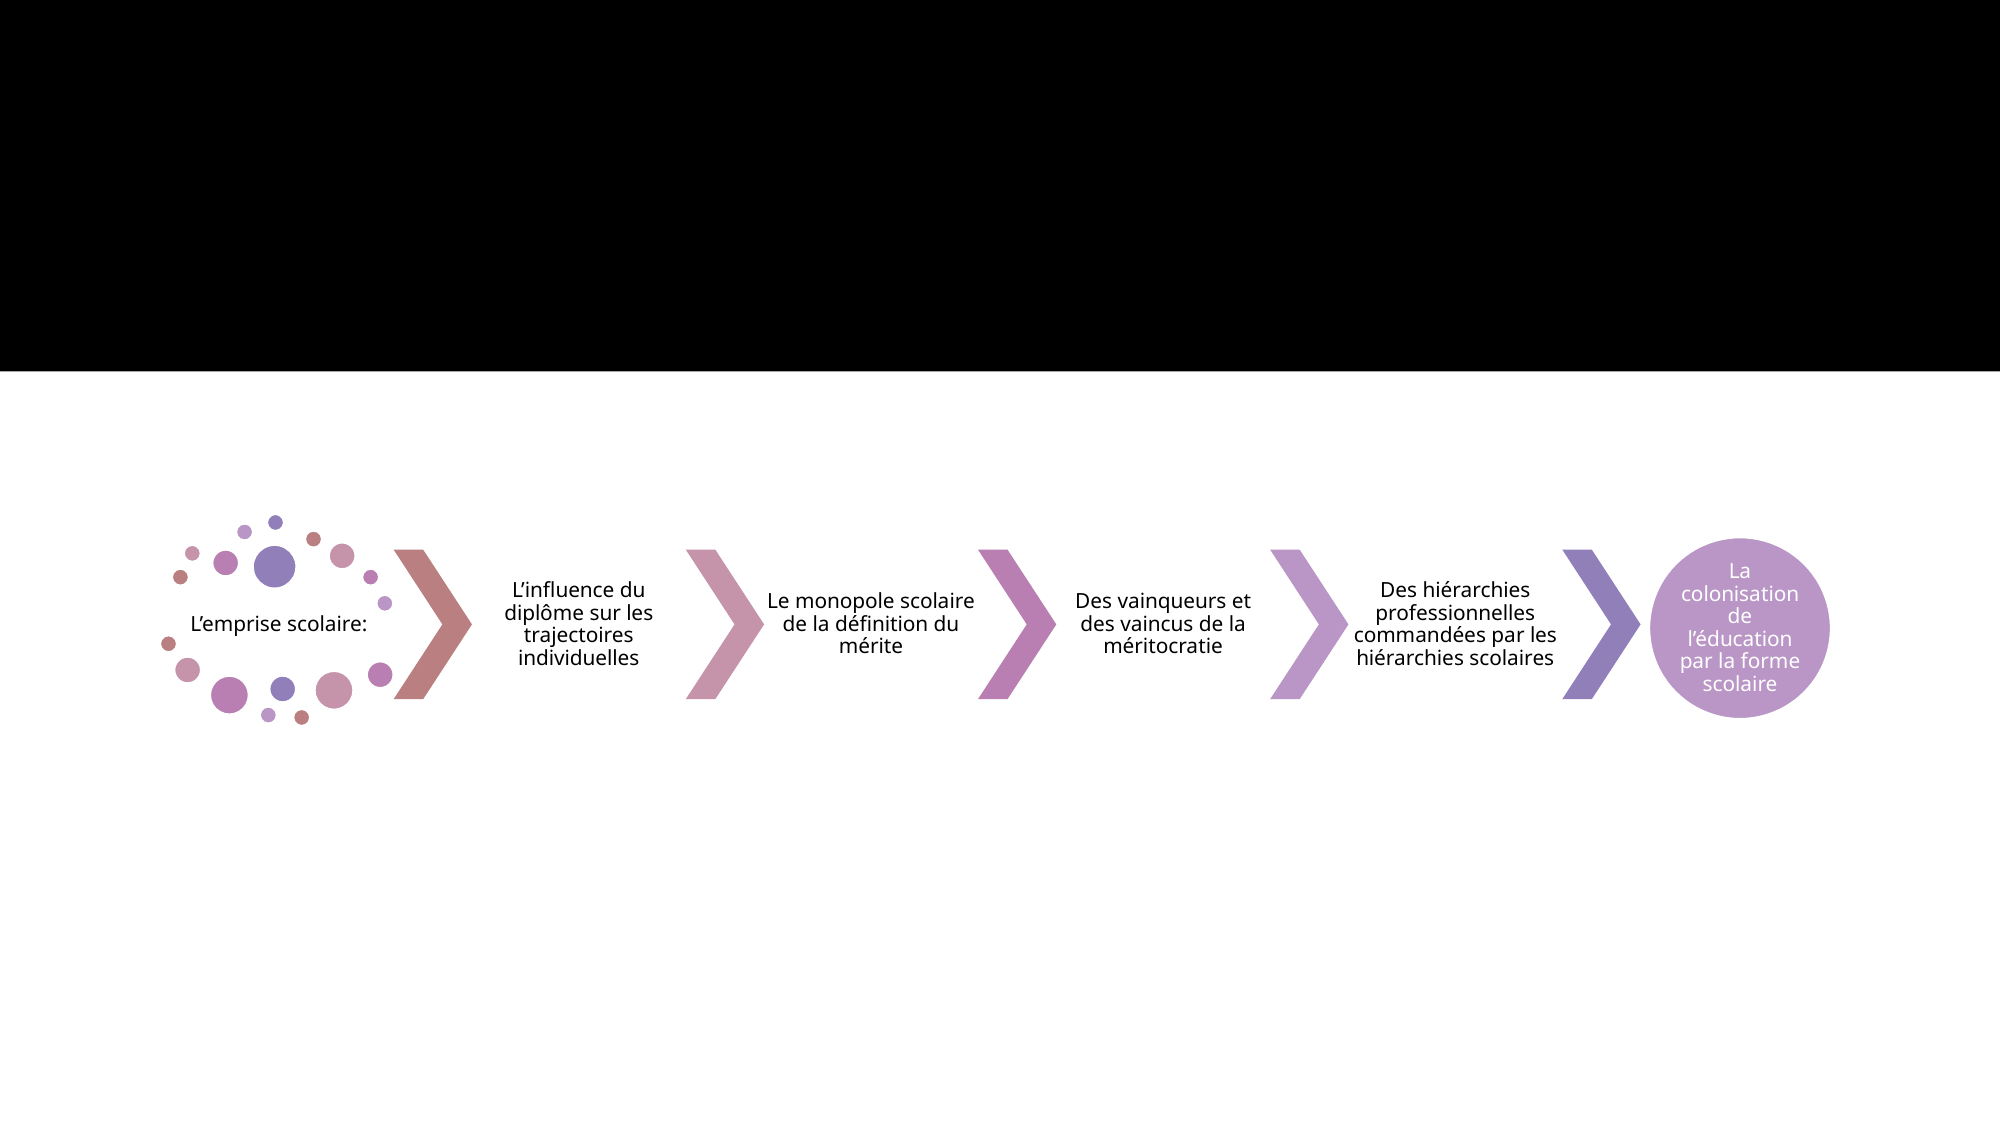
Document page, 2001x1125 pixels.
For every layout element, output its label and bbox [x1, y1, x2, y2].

list [157, 225, 1842, 1014]
